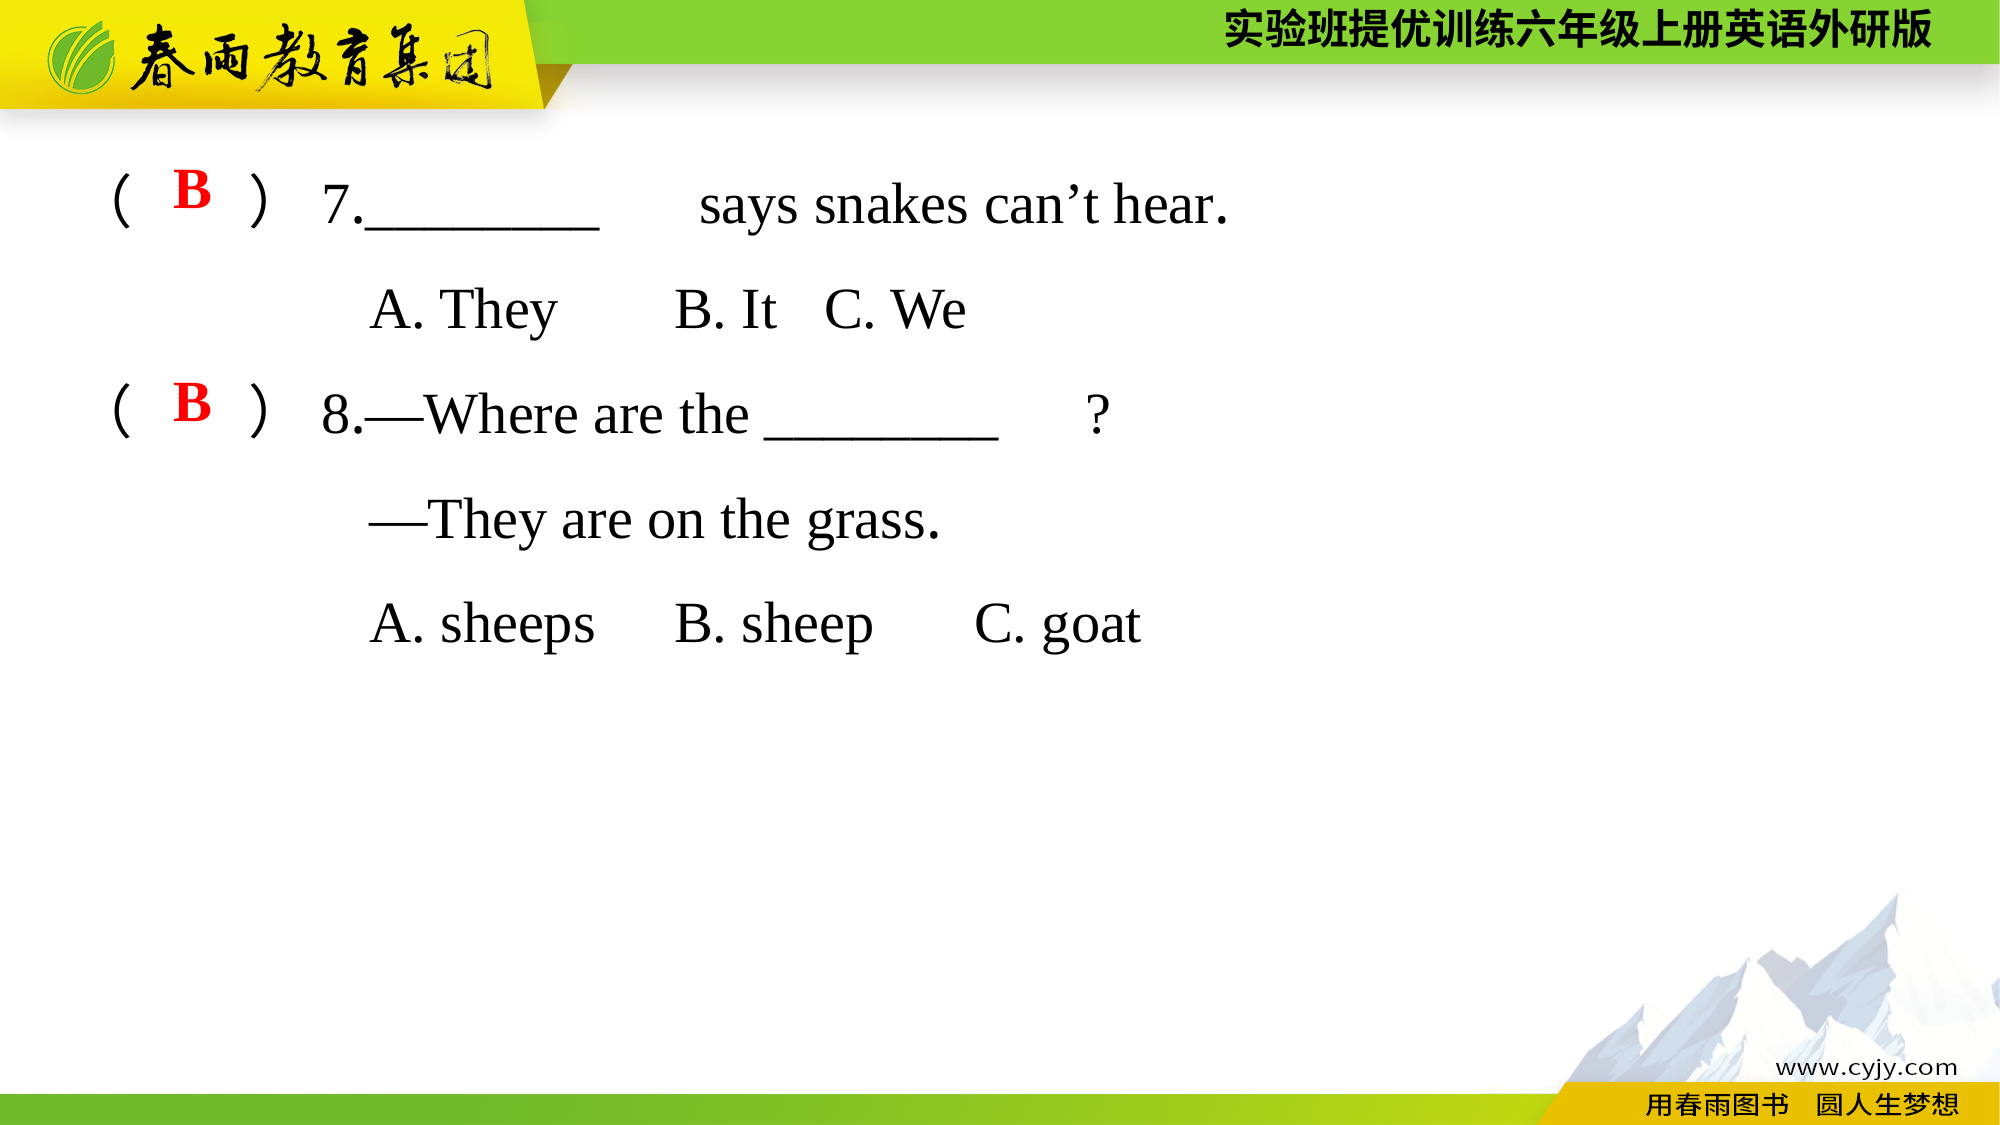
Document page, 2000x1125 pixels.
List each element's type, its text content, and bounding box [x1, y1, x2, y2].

picture [0, 0, 2000, 1125]
list （ ）7.________ says snakes can’t hear. A. They B. It C. We （ ）8.—Where are the ________ ? —They are on the grass. A. sheeps B. sheep C. goat [59, 122, 1944, 655]
text_box B [158, 355, 227, 441]
text_box B [158, 142, 227, 228]
